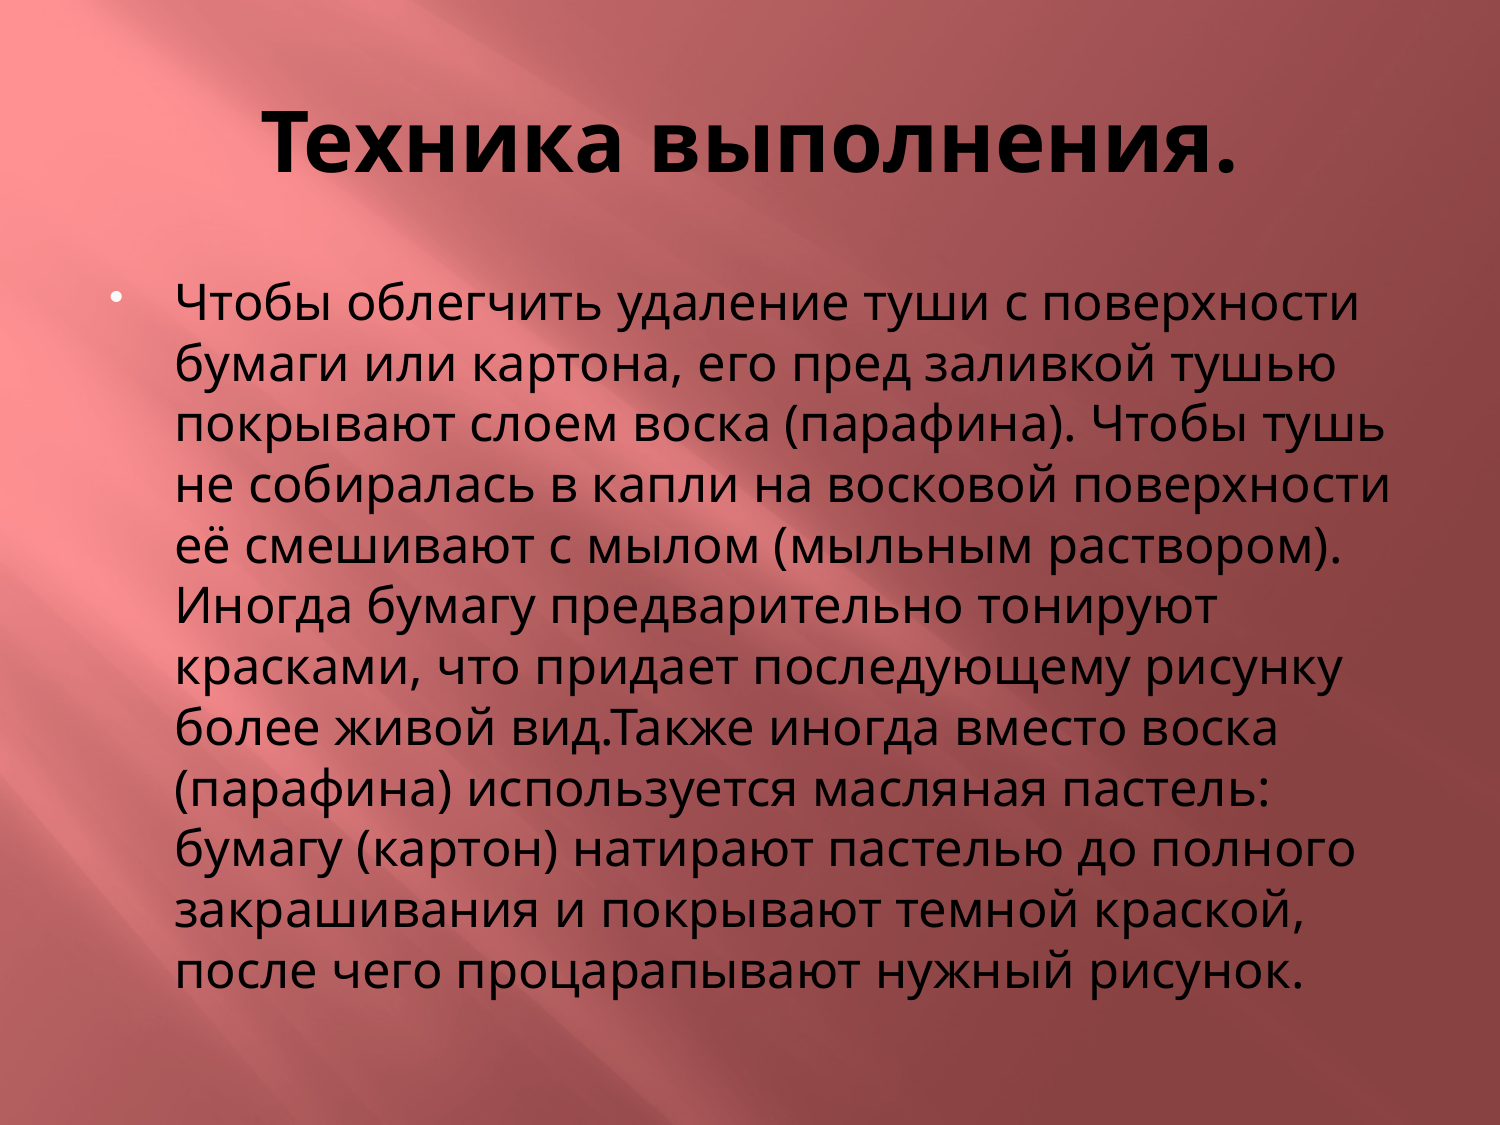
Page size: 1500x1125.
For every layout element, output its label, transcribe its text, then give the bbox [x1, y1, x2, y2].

title Техника выполнения. [75, 45, 1425, 233]
list Чтобы облегчить удаление туши с поверхности бумаги или картона, его пред заливкой тушью покрывают слоем воска (парафина). Чтобы тушь не собиралась в капли на восковой поверхности её смешивают с мылом (мыльным раствором). Иногда бумагу предварительно тонируют красками, что придает последующему рисунку более живой вид.Также иногда вместо воска (парафина) используется масляная пастель: бумагу (картон) натирают пастелью до полного закрашивания и покрывают темной краской, после чего процарапывают нужный рисунок. [75, 262, 1425, 1035]
